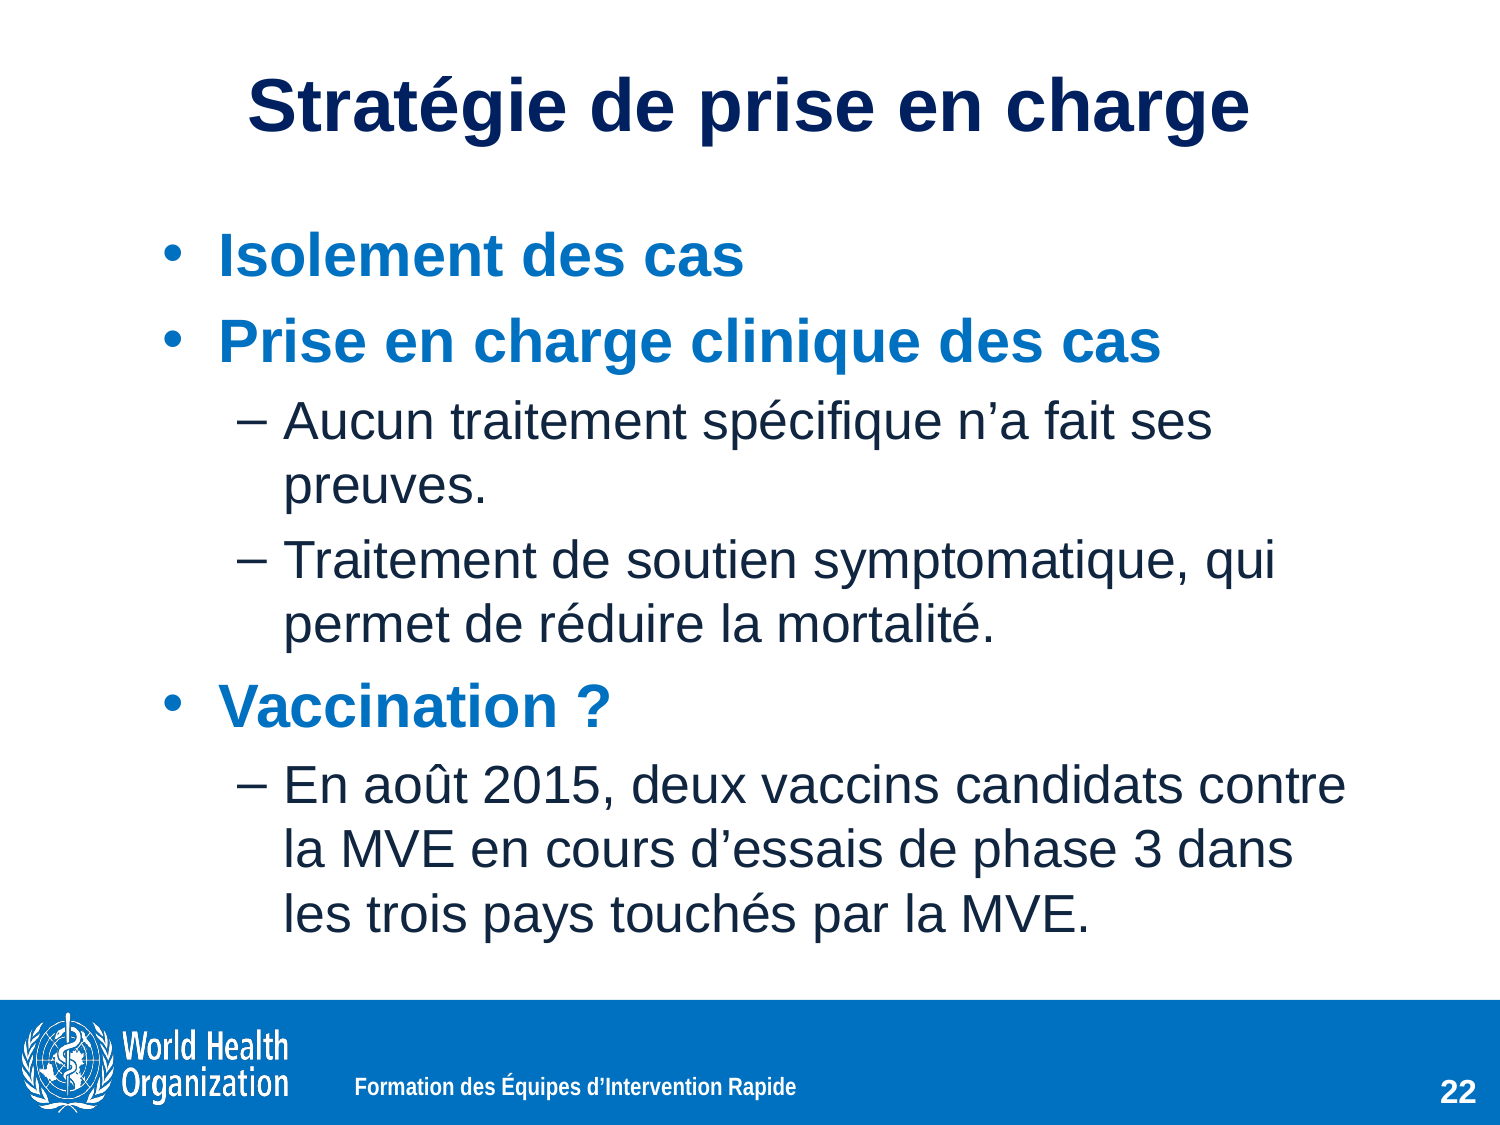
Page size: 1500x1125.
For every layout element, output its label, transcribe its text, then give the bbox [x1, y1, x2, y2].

picture [21, 1012, 288, 1113]
list Isolement des cas Prise en charge clinique des cas Aucun traitement spécifique n’a fait ses preuves. Traitement de soutien symptomatique, qui permet de réduire la mortalité. Vaccination ? En août 2015, deux vaccins candidats contre la MVE en cours d’essais de phase 3 dans les trois pays touchés par la MVE. [147, 208, 1366, 965]
title Stratégie de prise en charge [75, 7, 1425, 195]
